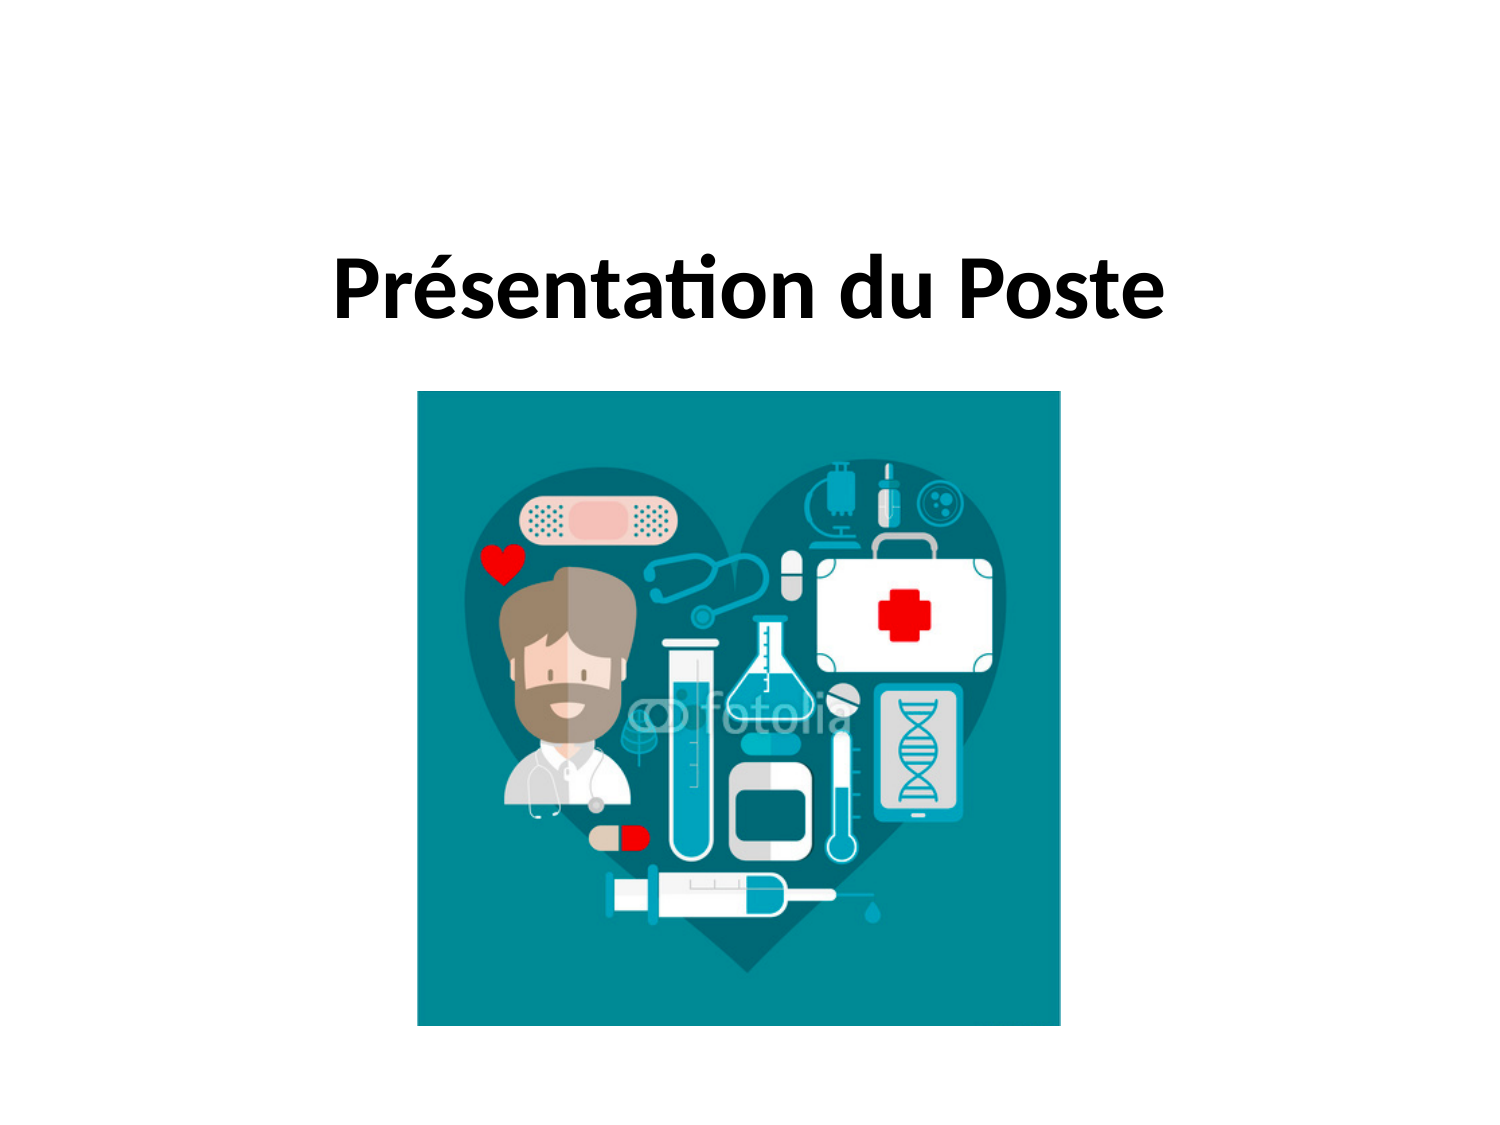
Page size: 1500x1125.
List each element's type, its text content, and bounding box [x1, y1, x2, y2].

picture [417, 391, 1061, 1026]
title Présentation du Poste [75, 188, 1425, 376]
